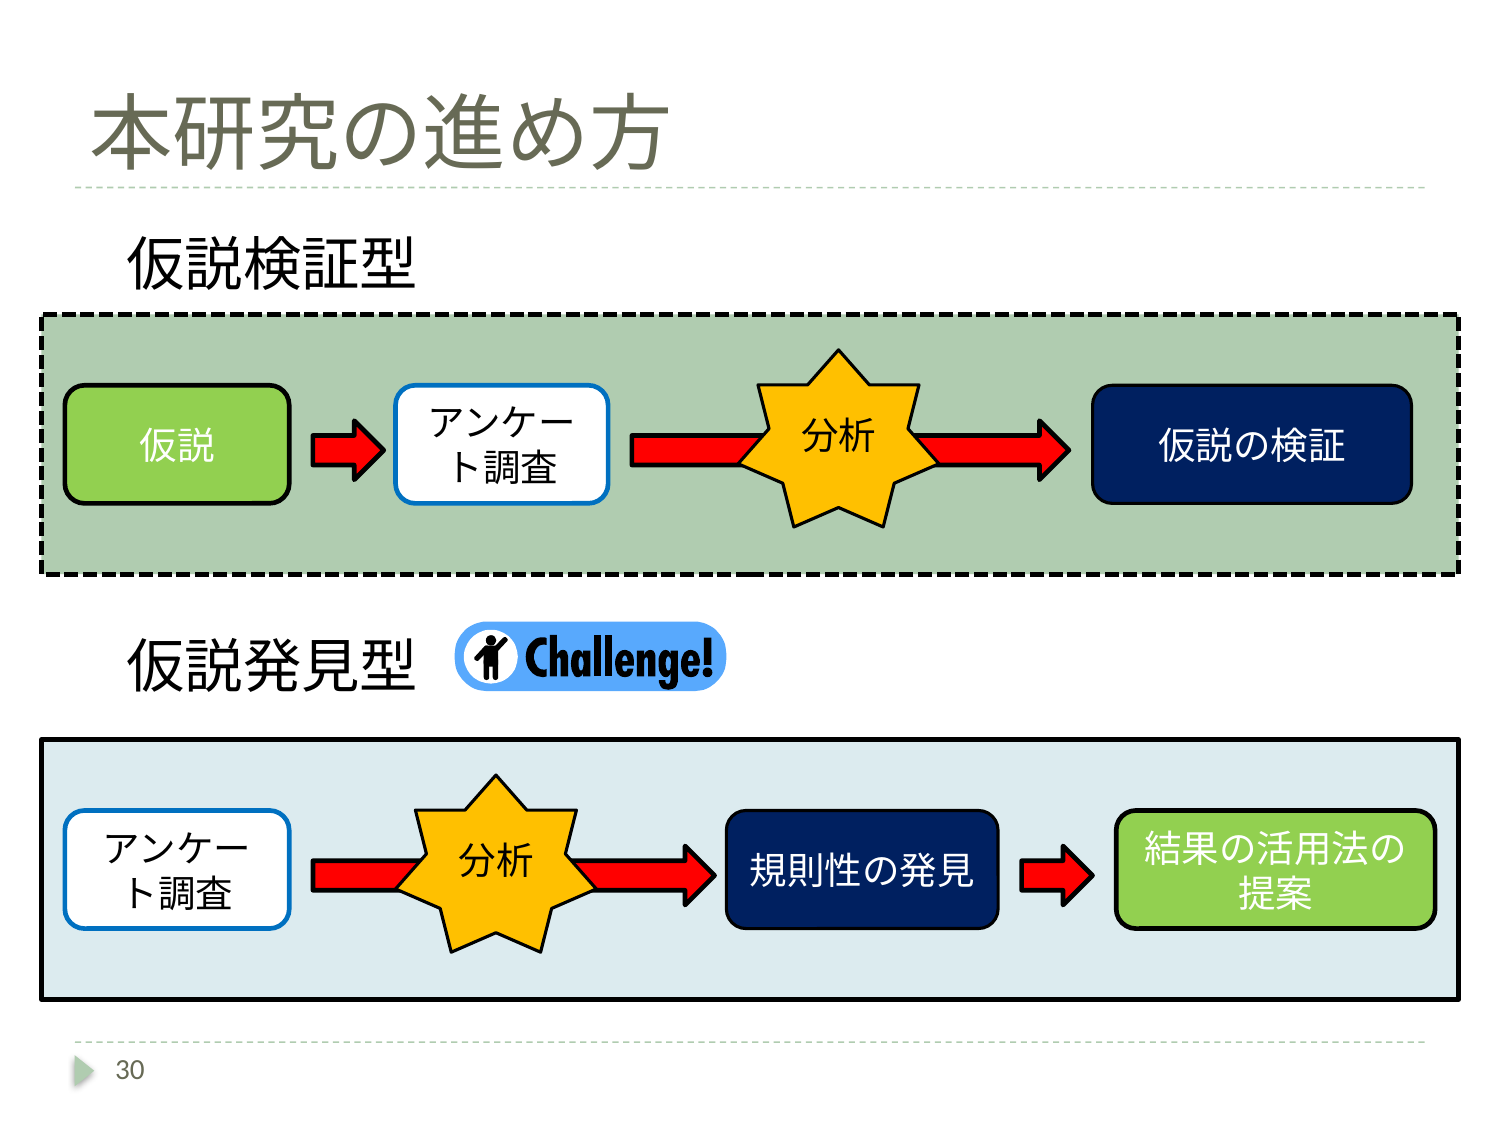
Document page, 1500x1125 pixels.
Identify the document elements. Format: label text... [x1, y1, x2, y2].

title 本研究の進め方 [75, 24, 1425, 188]
text_box 仮説発見型 [112, 621, 467, 707]
text_box 仮説検証型 [112, 219, 455, 305]
text_box [40, 738, 1460, 1001]
text_box [311, 859, 418, 892]
text_box 分析 [394, 773, 598, 954]
text_box [573, 844, 716, 907]
text_box [1020, 844, 1094, 907]
text_box 結果の活用法の提案 [1114, 808, 1437, 931]
picture [454, 621, 727, 692]
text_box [41, 314, 1459, 575]
text_box 規則性の発見 [724, 808, 1000, 931]
text_box アンケート調査 [63, 808, 291, 931]
slide_number 30 [100, 1042, 426, 1103]
